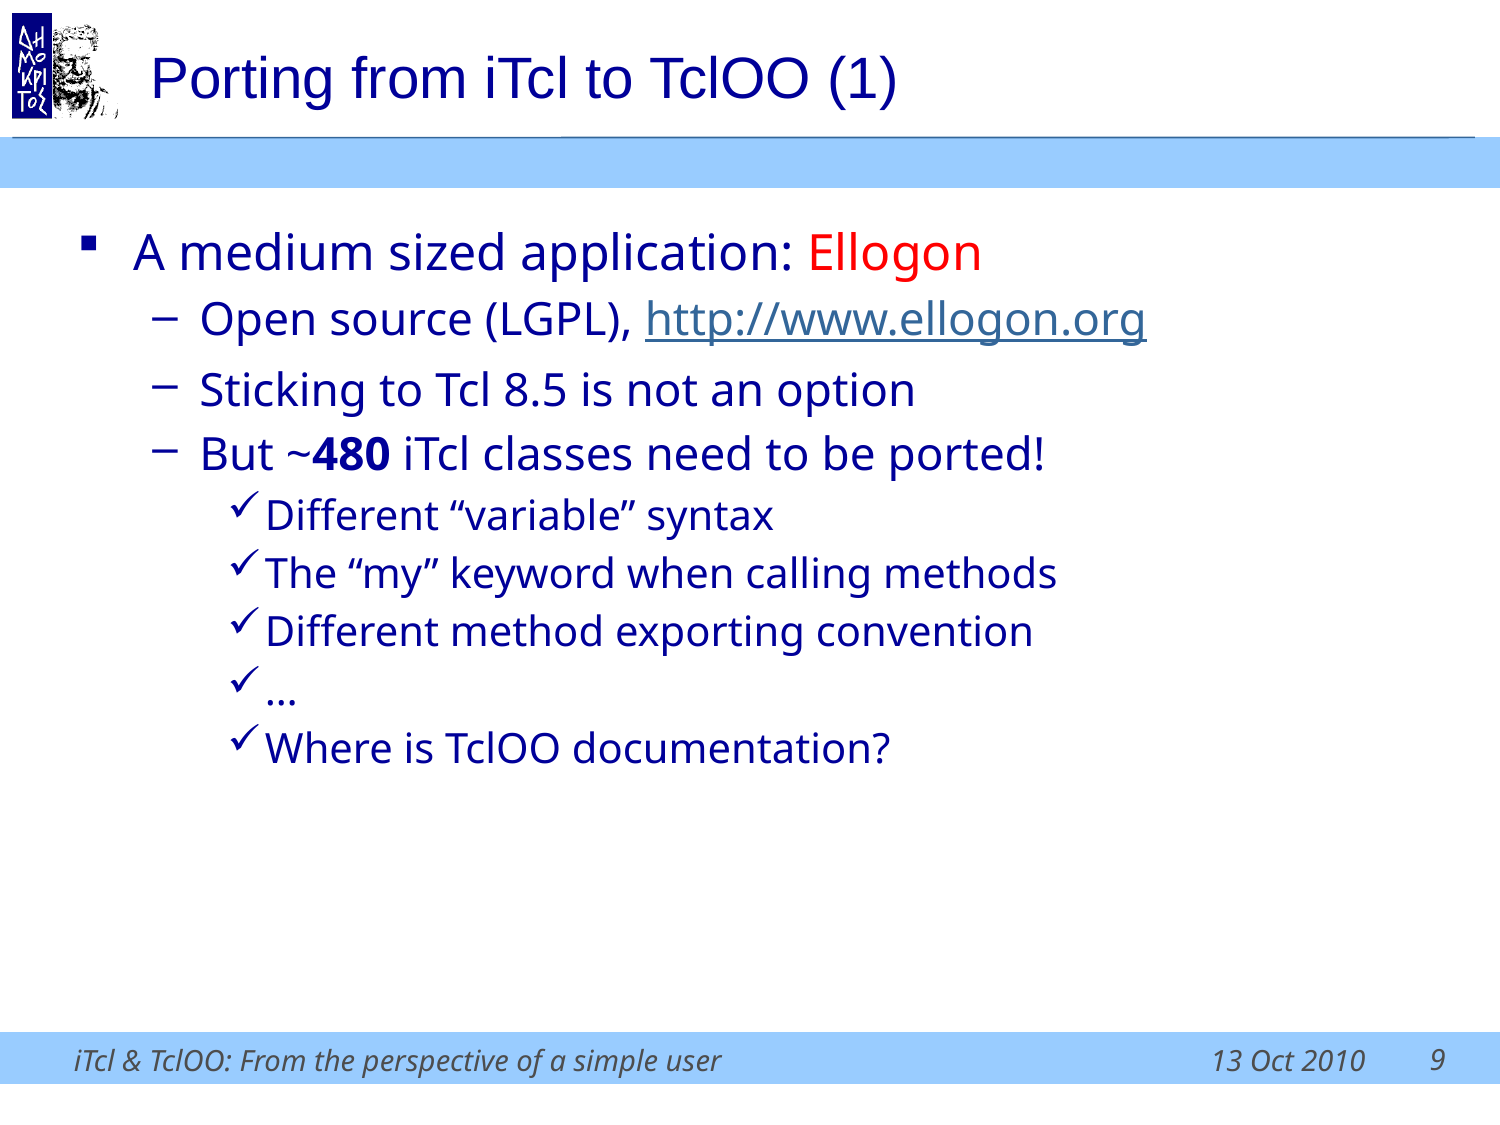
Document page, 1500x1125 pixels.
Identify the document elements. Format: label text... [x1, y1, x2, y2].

list A medium sized application: Ellogon Open source (LGPL), http://www.ellogon.org Sticking to Tcl 8.5 is not an option But ~480 iTcl classes need to be ported! Different “variable” syntax The “my” keyword when calling methods Different method exporting convention … Where is TclOO documentation? [62, 212, 1438, 1001]
footer iTcl & TclOO: From the perspective of a simple user [58, 1034, 1190, 1086]
title Porting from iTcl to TclOO (1) [135, 12, 1476, 138]
picture [11, 13, 118, 120]
slide_number 9 [1399, 1033, 1476, 1084]
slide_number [1190, 1034, 1381, 1086]
